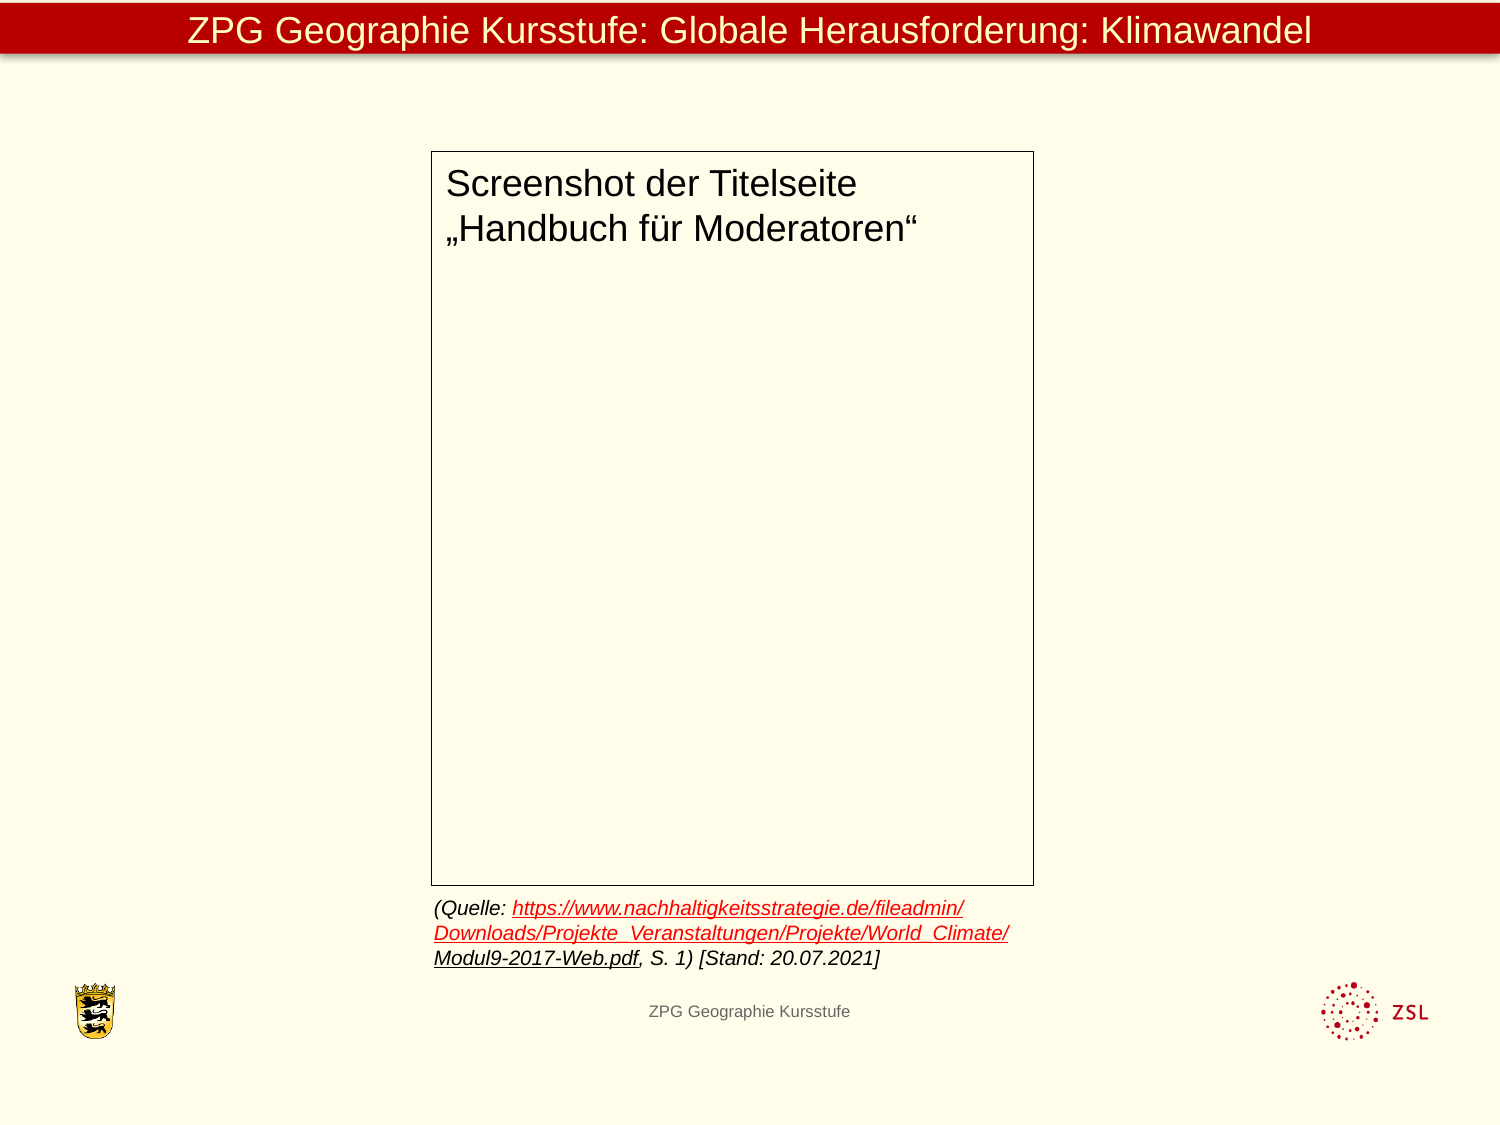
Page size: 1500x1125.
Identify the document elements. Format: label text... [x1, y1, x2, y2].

text_box (Quelle: https://www.nachhaltigkeitsstrategie.de/fileadmin/ Downloads/Projekte_Veranstaltungen/Projekte/World_Climate/ Modul9-2017-Web.pdf, S. 1) [Stand: 20.07.2021] [419, 887, 1046, 977]
picture [73, 981, 117, 1041]
picture [1320, 981, 1429, 1041]
text_box Screenshot der Titelseite „Handbuch für Moderatoren“ [431, 151, 1034, 886]
